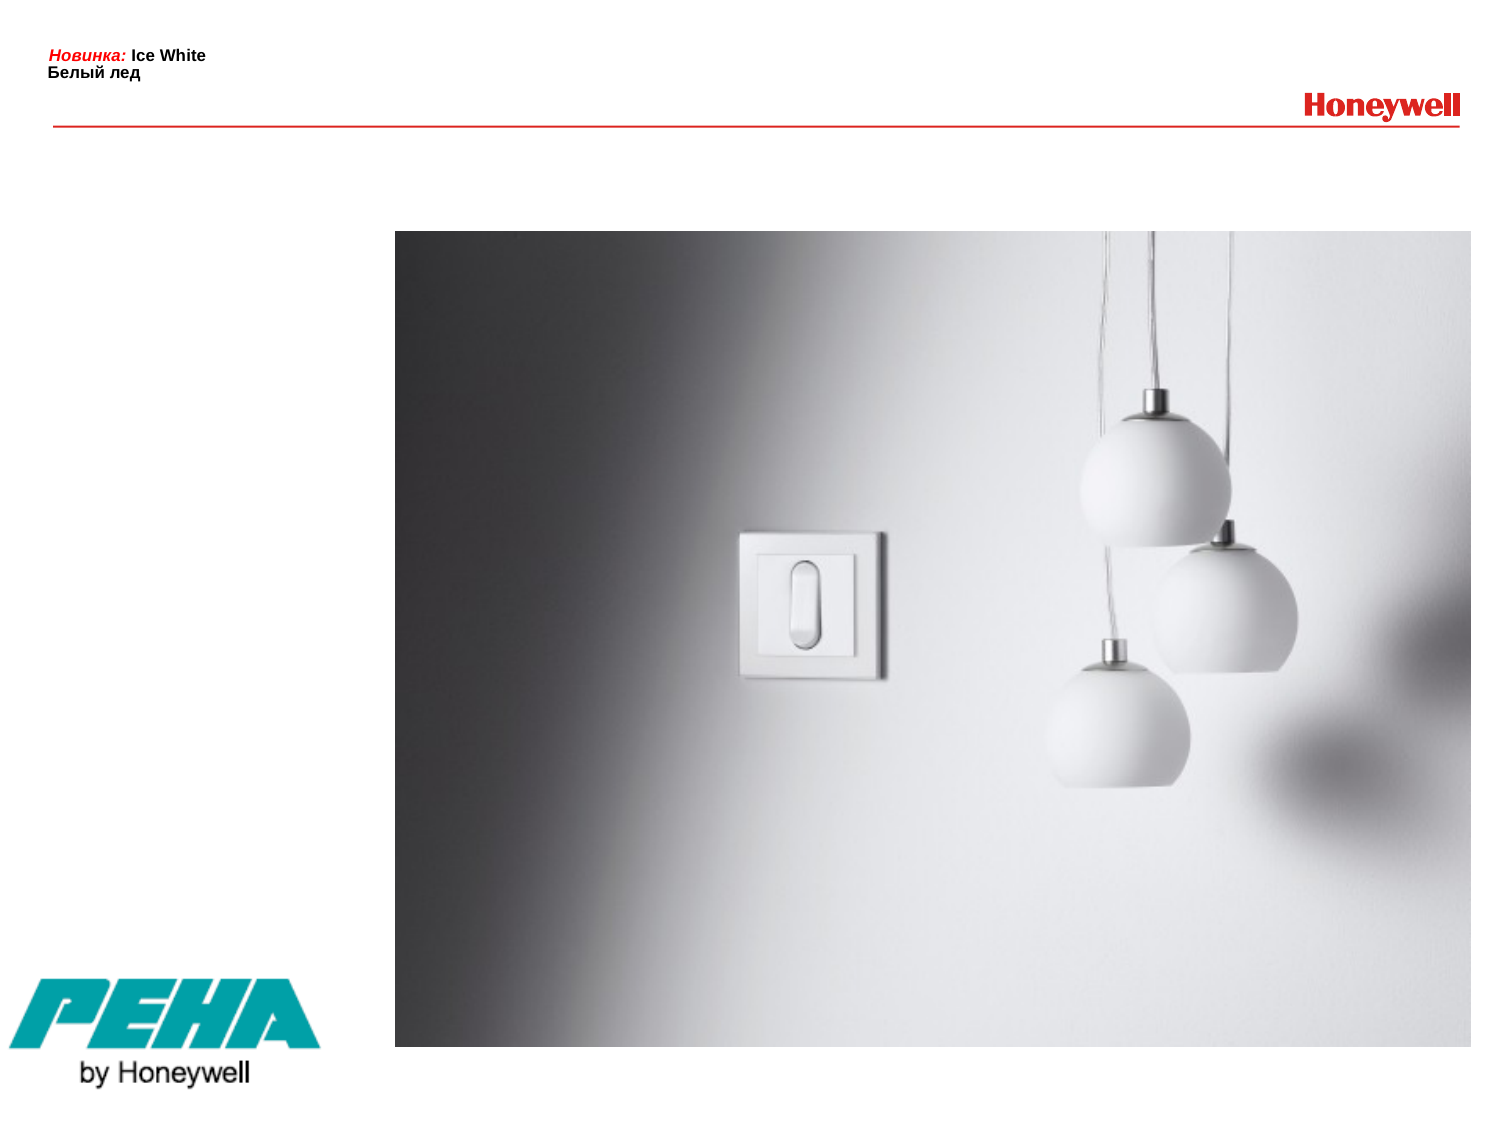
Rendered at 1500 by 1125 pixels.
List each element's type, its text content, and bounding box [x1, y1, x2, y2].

title Новинка: Ice White Белый лед [42, 44, 1359, 137]
picture [0, 954, 374, 1125]
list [395, 231, 1471, 1047]
